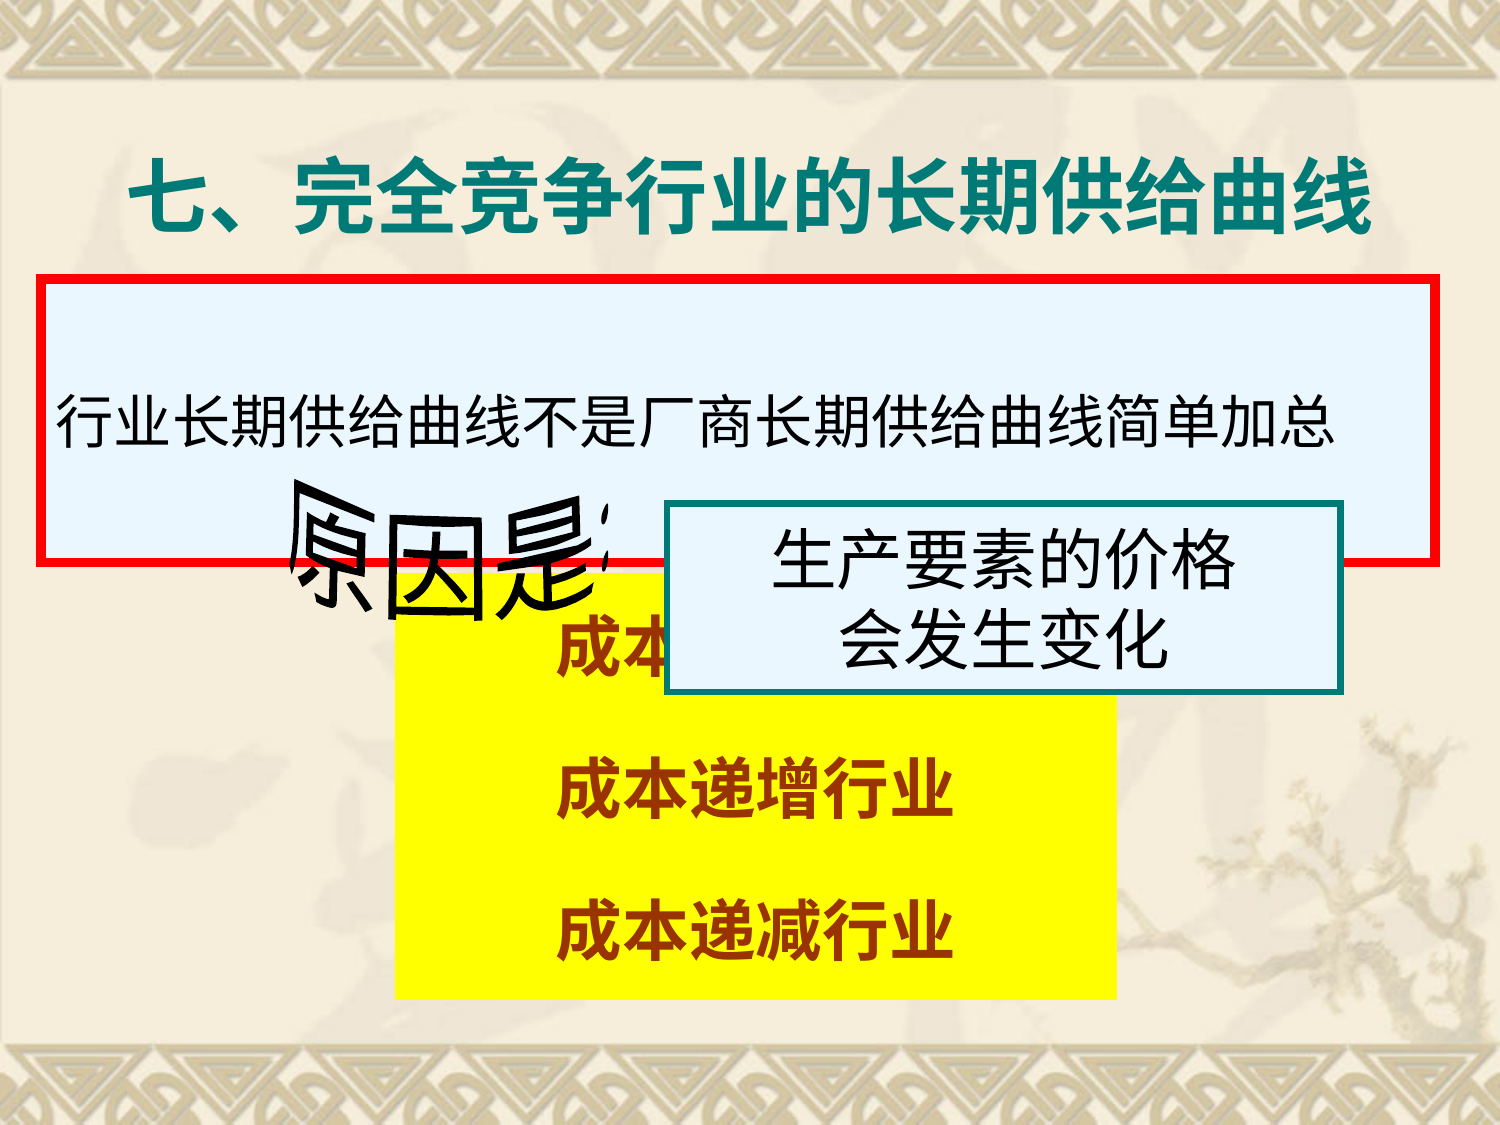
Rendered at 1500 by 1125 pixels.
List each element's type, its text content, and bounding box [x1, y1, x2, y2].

text_box 成本递增行业 [395, 716, 1117, 857]
text_box 成本不变行业 [395, 574, 1117, 716]
text_box 成本递减行业 [395, 857, 1117, 1000]
text_box 生产要素的价格 会发生变化 [667, 503, 1341, 693]
title 七、完全竞争行业的长期供给曲线 [49, 99, 1451, 288]
picture [0, 0, 1500, 1125]
text_box 行业长期供给曲线不是厂商长期供给曲线简单加总 [41, 278, 1436, 563]
